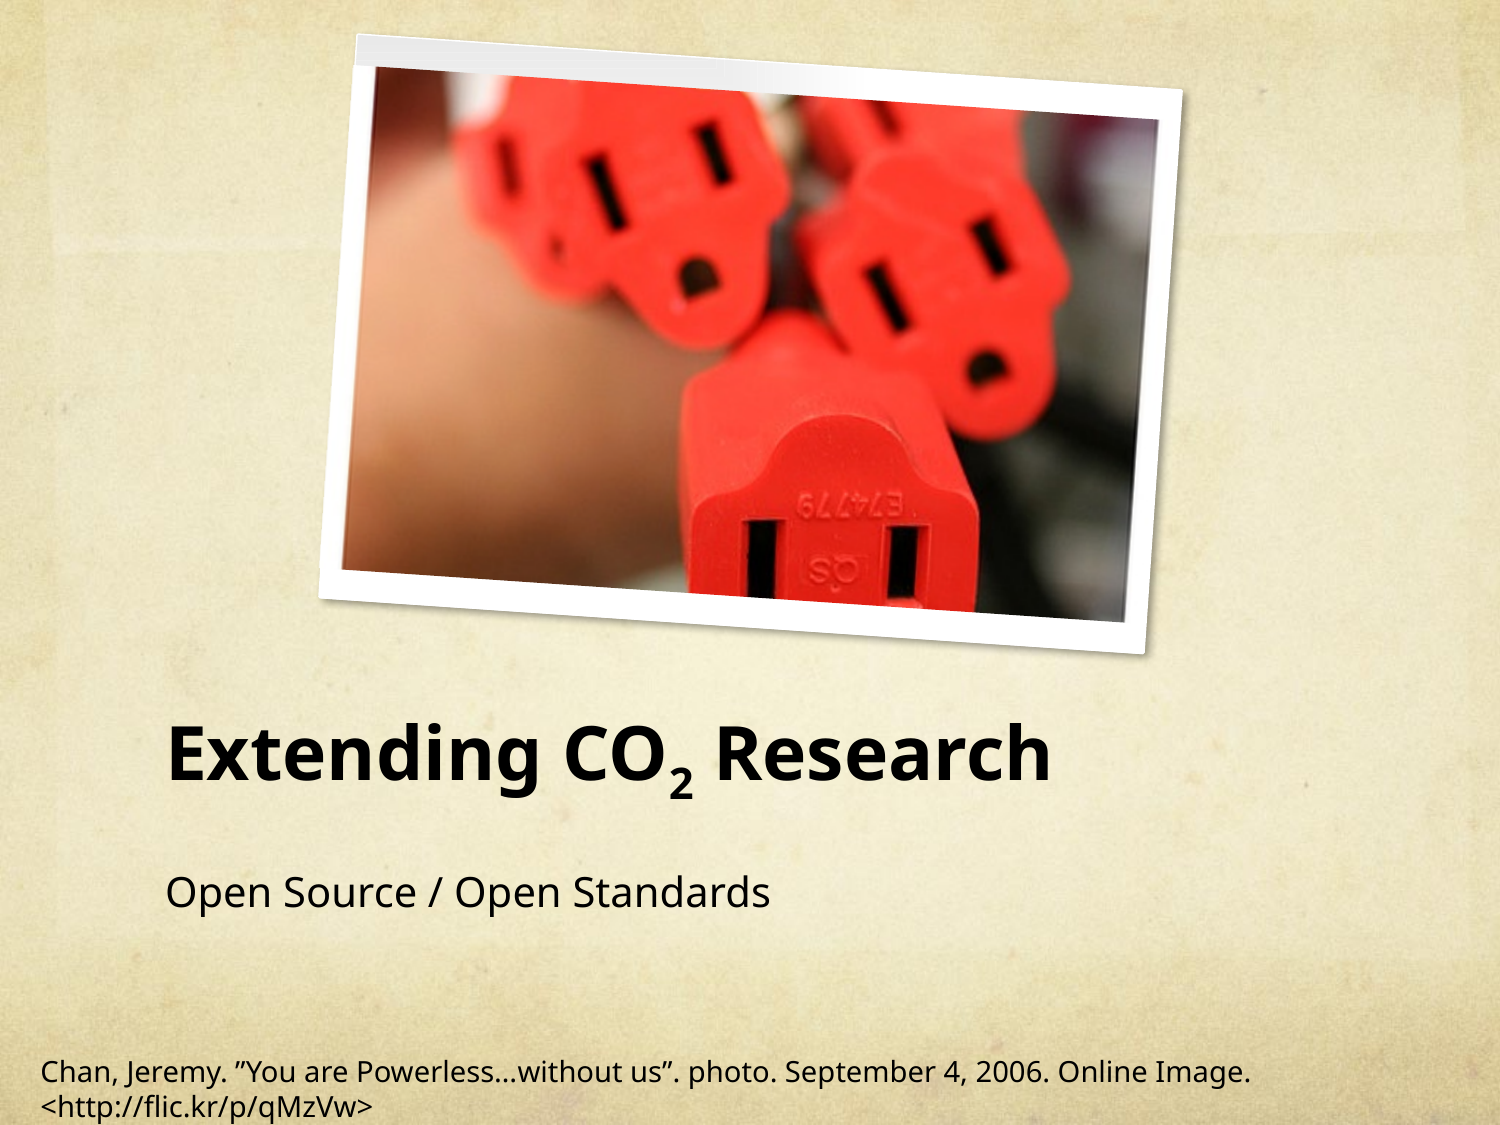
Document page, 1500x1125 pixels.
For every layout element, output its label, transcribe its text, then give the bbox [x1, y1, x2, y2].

text_box Chan, Jeremy. ”You are Powerless…without us”. photo. September 4, 2006. Online Image. <http://flic.kr/p/qMzVw> [25, 1045, 1478, 1125]
list Open Source / Open Standards [150, 808, 1350, 971]
picture [0, 0, 1500, 1125]
title Extending CO2 Research [150, 617, 1350, 808]
